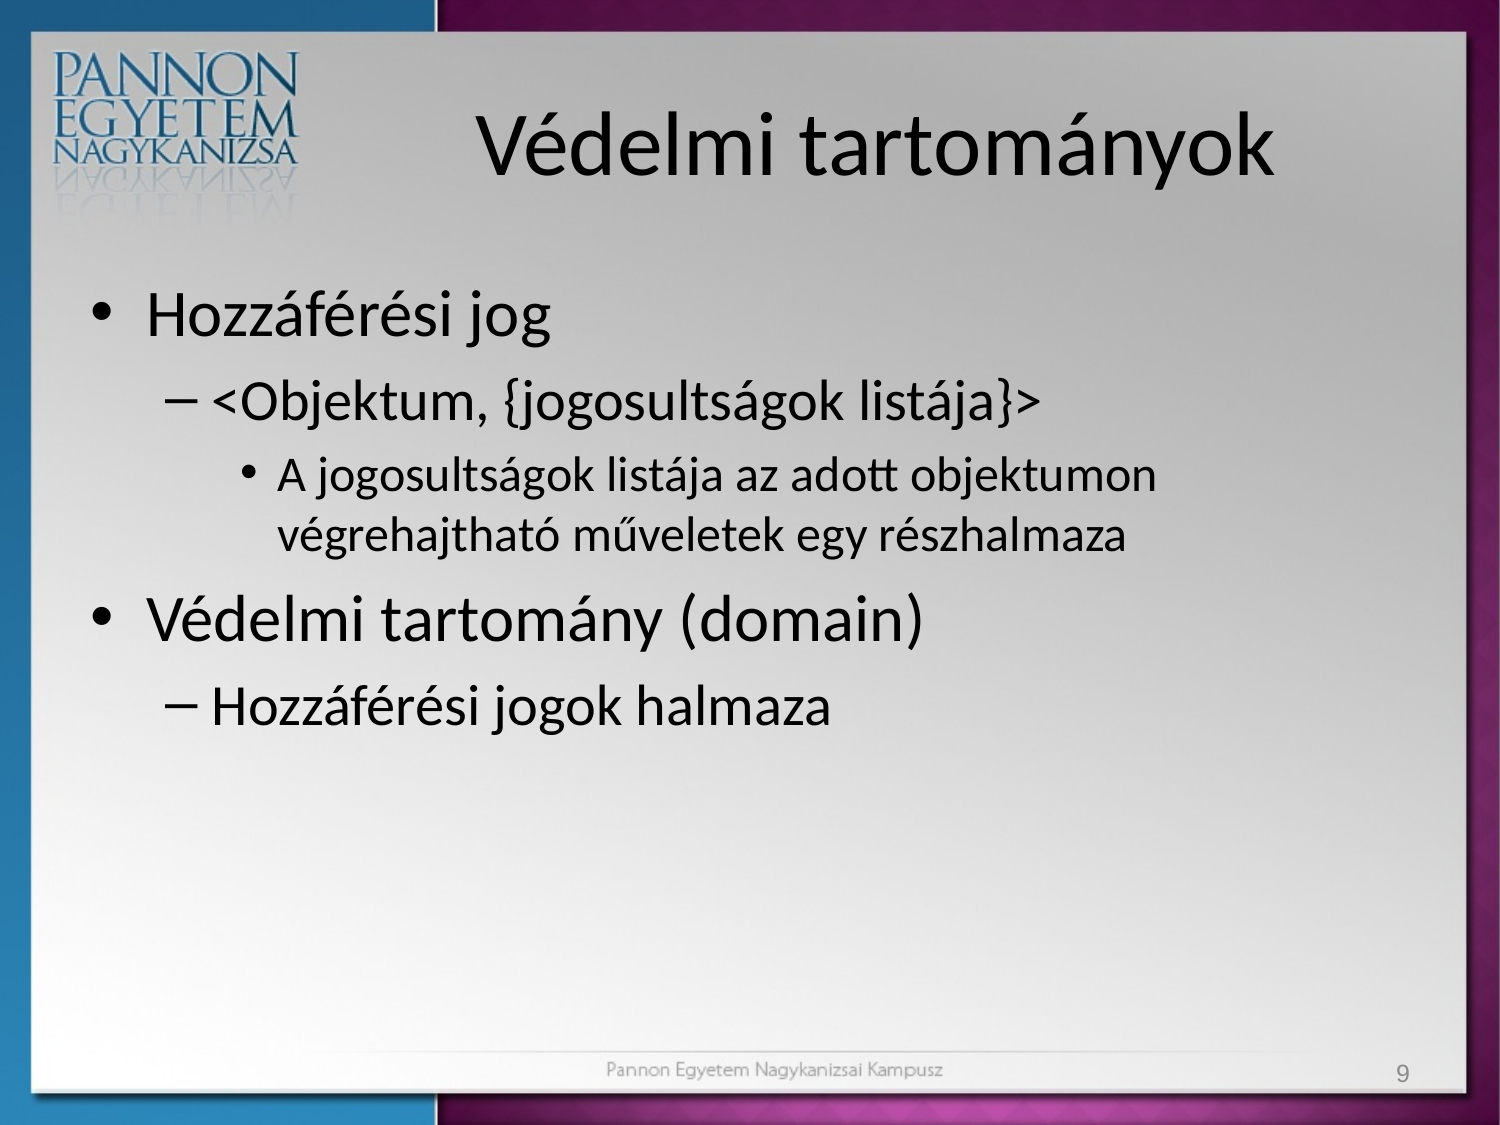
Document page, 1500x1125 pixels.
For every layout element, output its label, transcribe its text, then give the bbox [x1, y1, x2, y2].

list Hozzáférési jog <Objektum, {jogosultságok listája}> A jogosultságok listája az adott objektumon végrehajtható műveletek egy részhalmaza Védelmi tartomány (domain) Hozzáférési jogok halmaza [75, 262, 1425, 1038]
title Védelmi tartományok [328, 45, 1425, 233]
slide_number 9 [1074, 1042, 1425, 1103]
picture [0, 0, 1500, 1125]
